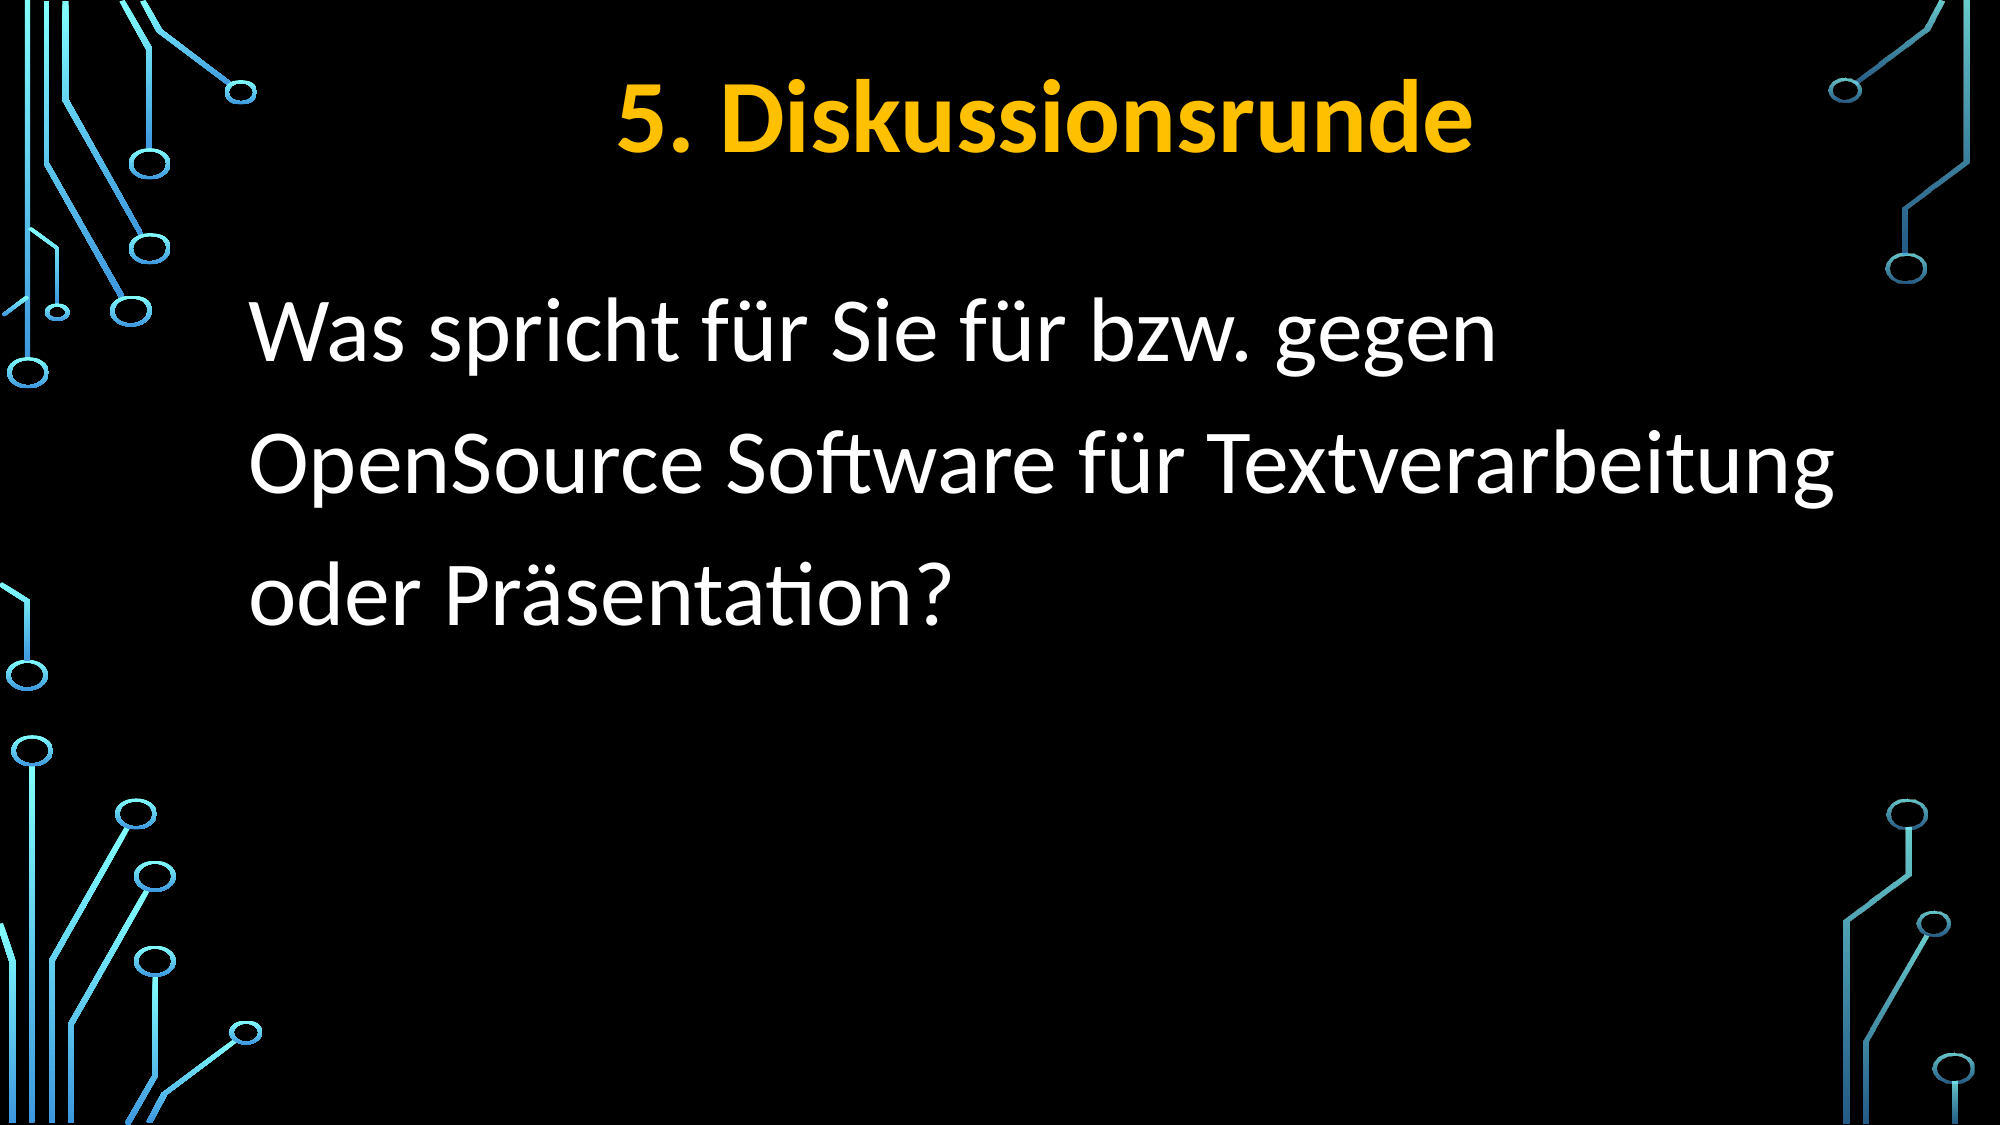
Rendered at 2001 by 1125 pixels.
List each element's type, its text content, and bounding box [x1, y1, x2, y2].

list Was spricht für Sie für bzw. gegen OpenSource Software für Textverarbeitung oder Präsentation? [233, 240, 1859, 966]
title 5. Diskussionsrunde [233, 0, 1859, 240]
